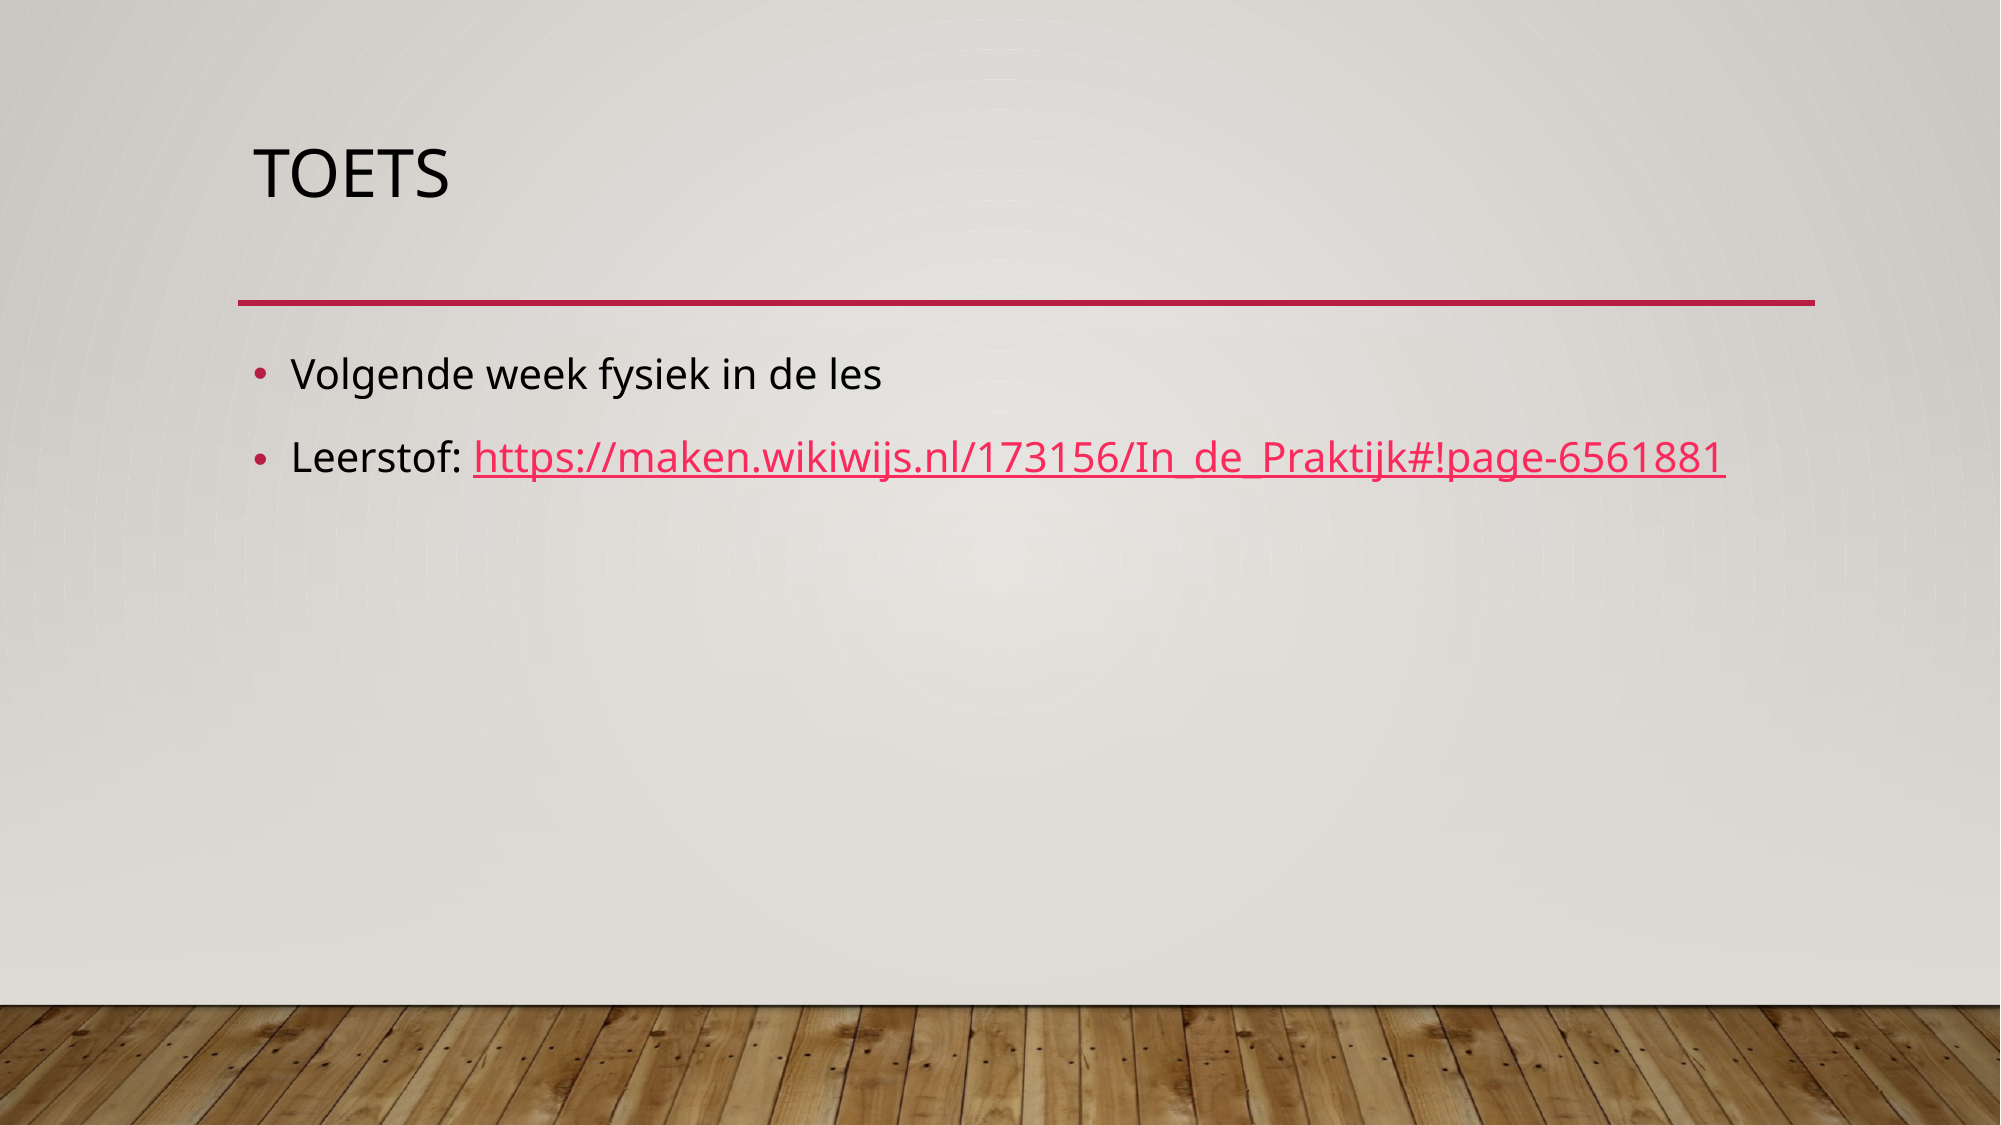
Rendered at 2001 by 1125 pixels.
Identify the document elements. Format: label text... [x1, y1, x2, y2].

title Toets [238, 131, 1814, 305]
picture [0, 1005, 2000, 1125]
list Volgende week fysiek in de les Leerstof: https://maken.wikiwijs.nl/173156/In_de_Praktijk#!page-6561881 [238, 330, 1814, 897]
